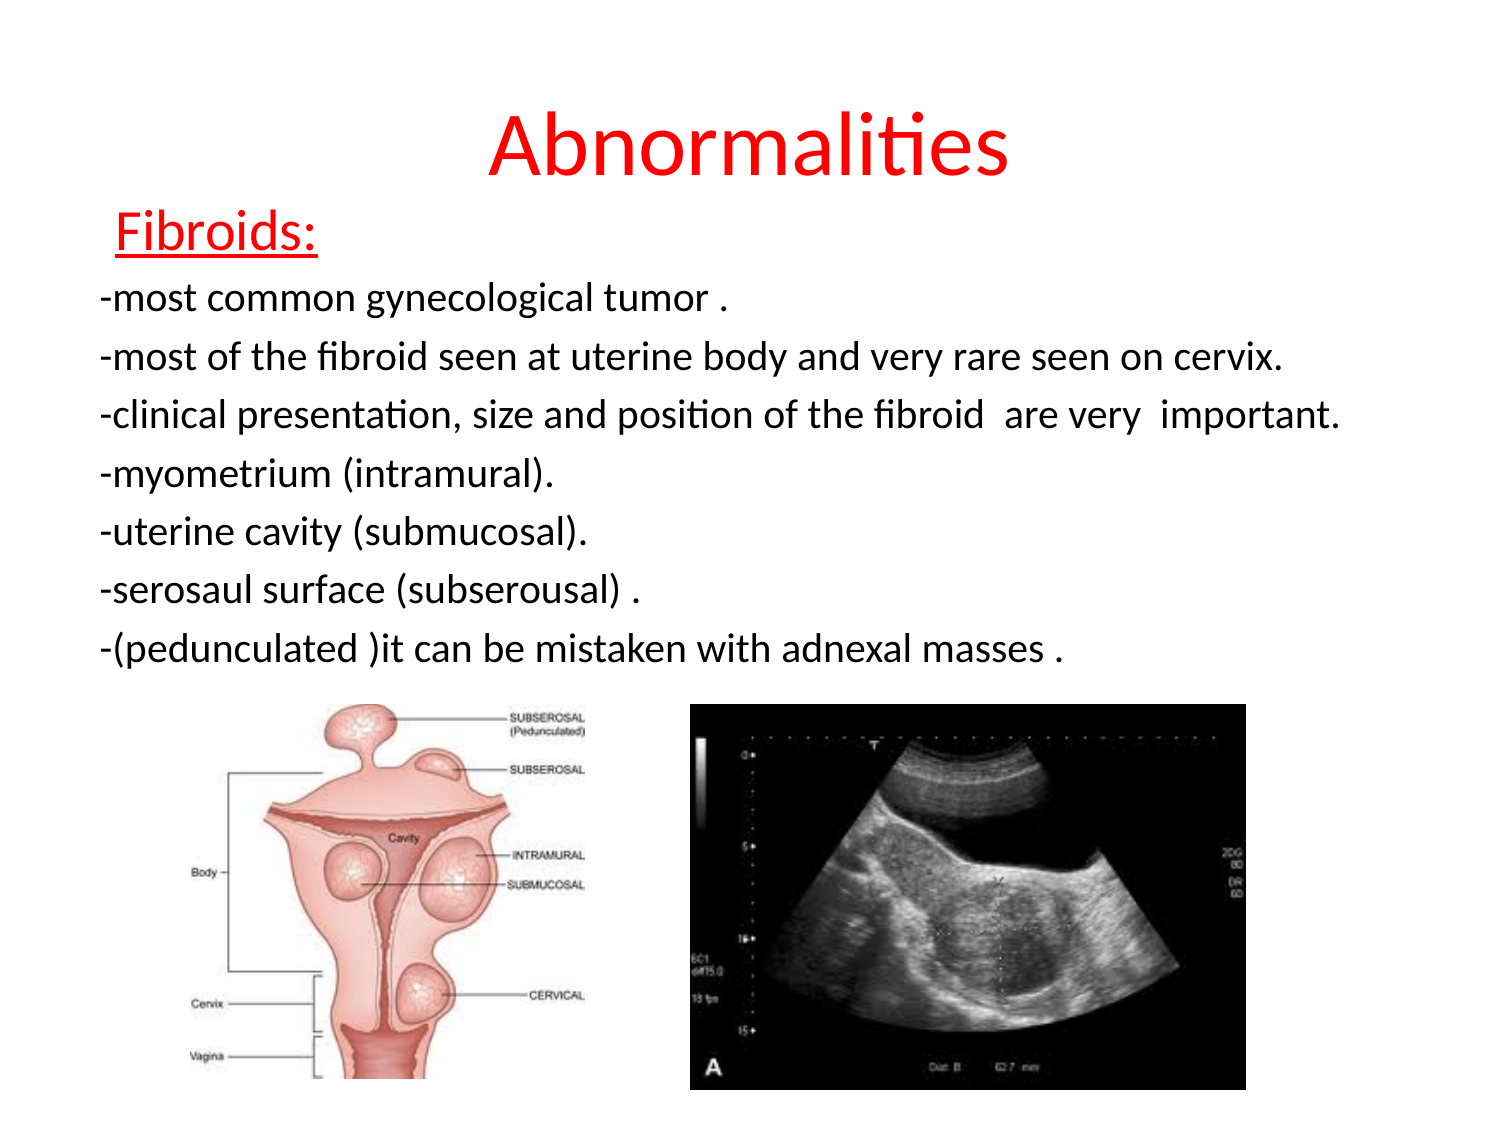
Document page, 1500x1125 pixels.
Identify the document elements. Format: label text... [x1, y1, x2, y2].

picture [190, 703, 585, 1080]
title Abnormalities [75, 45, 1425, 184]
list Fibroids: -most common gynecological tumor . -most of the fibroid seen at uterine body and very rare seen on cervix. -clinical presentation, size and position of the fibroid are very important. -myometrium (intramural). -uterine cavity (submucosal). -serosaul surface (subserousal) . -(pedunculated )it can be mistaken with adnexal masses . [75, 184, 1425, 1106]
picture [690, 703, 1246, 1090]
